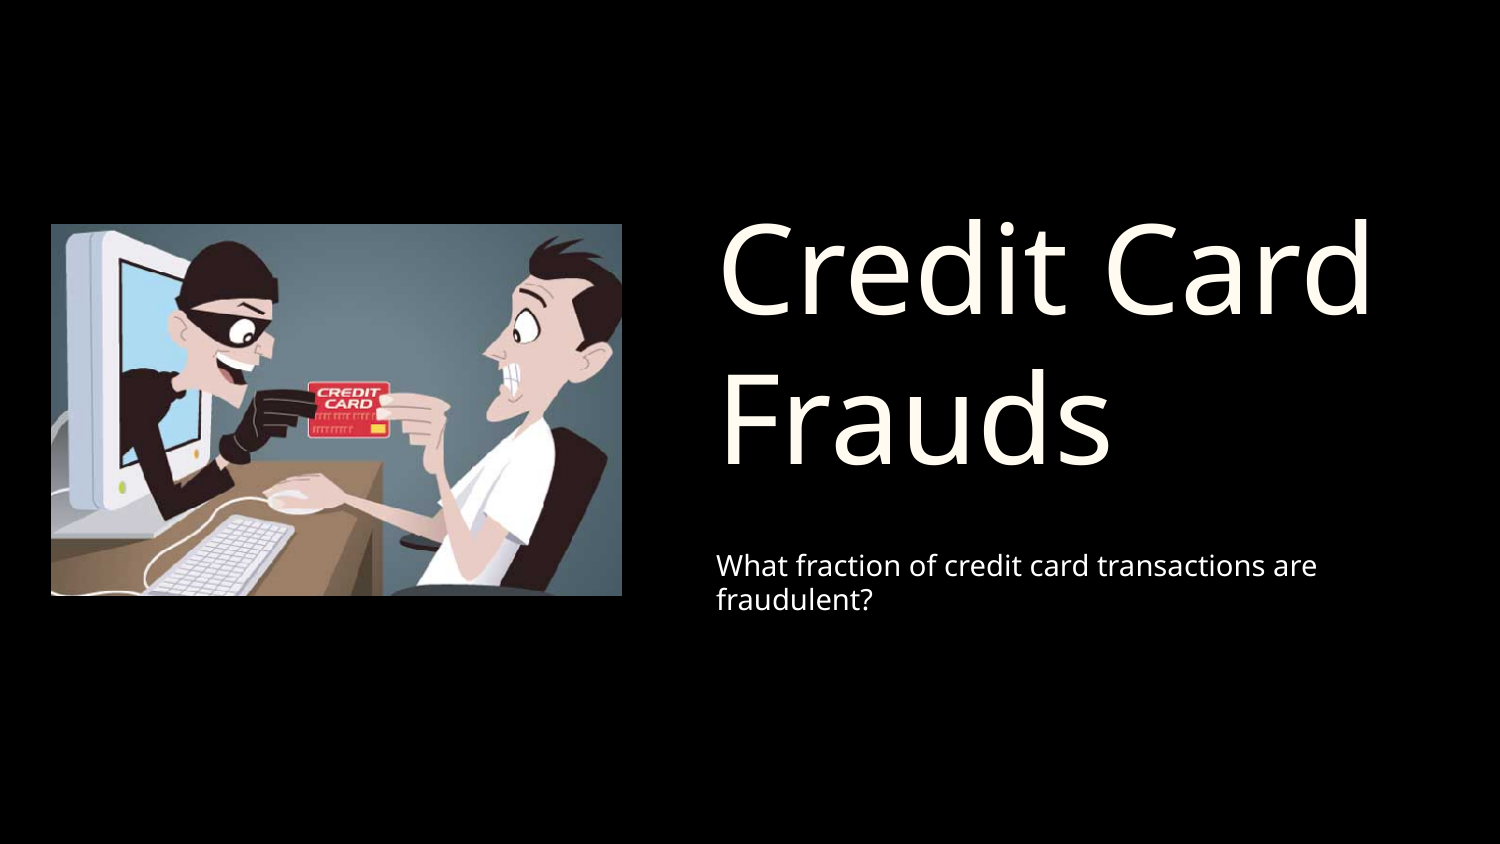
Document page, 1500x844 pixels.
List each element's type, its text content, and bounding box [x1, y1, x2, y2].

picture [50, 224, 622, 596]
title Credit Card Frauds [700, 254, 1397, 505]
text_box What fraction of credit card transactions are fraudulent? [700, 531, 1482, 633]
